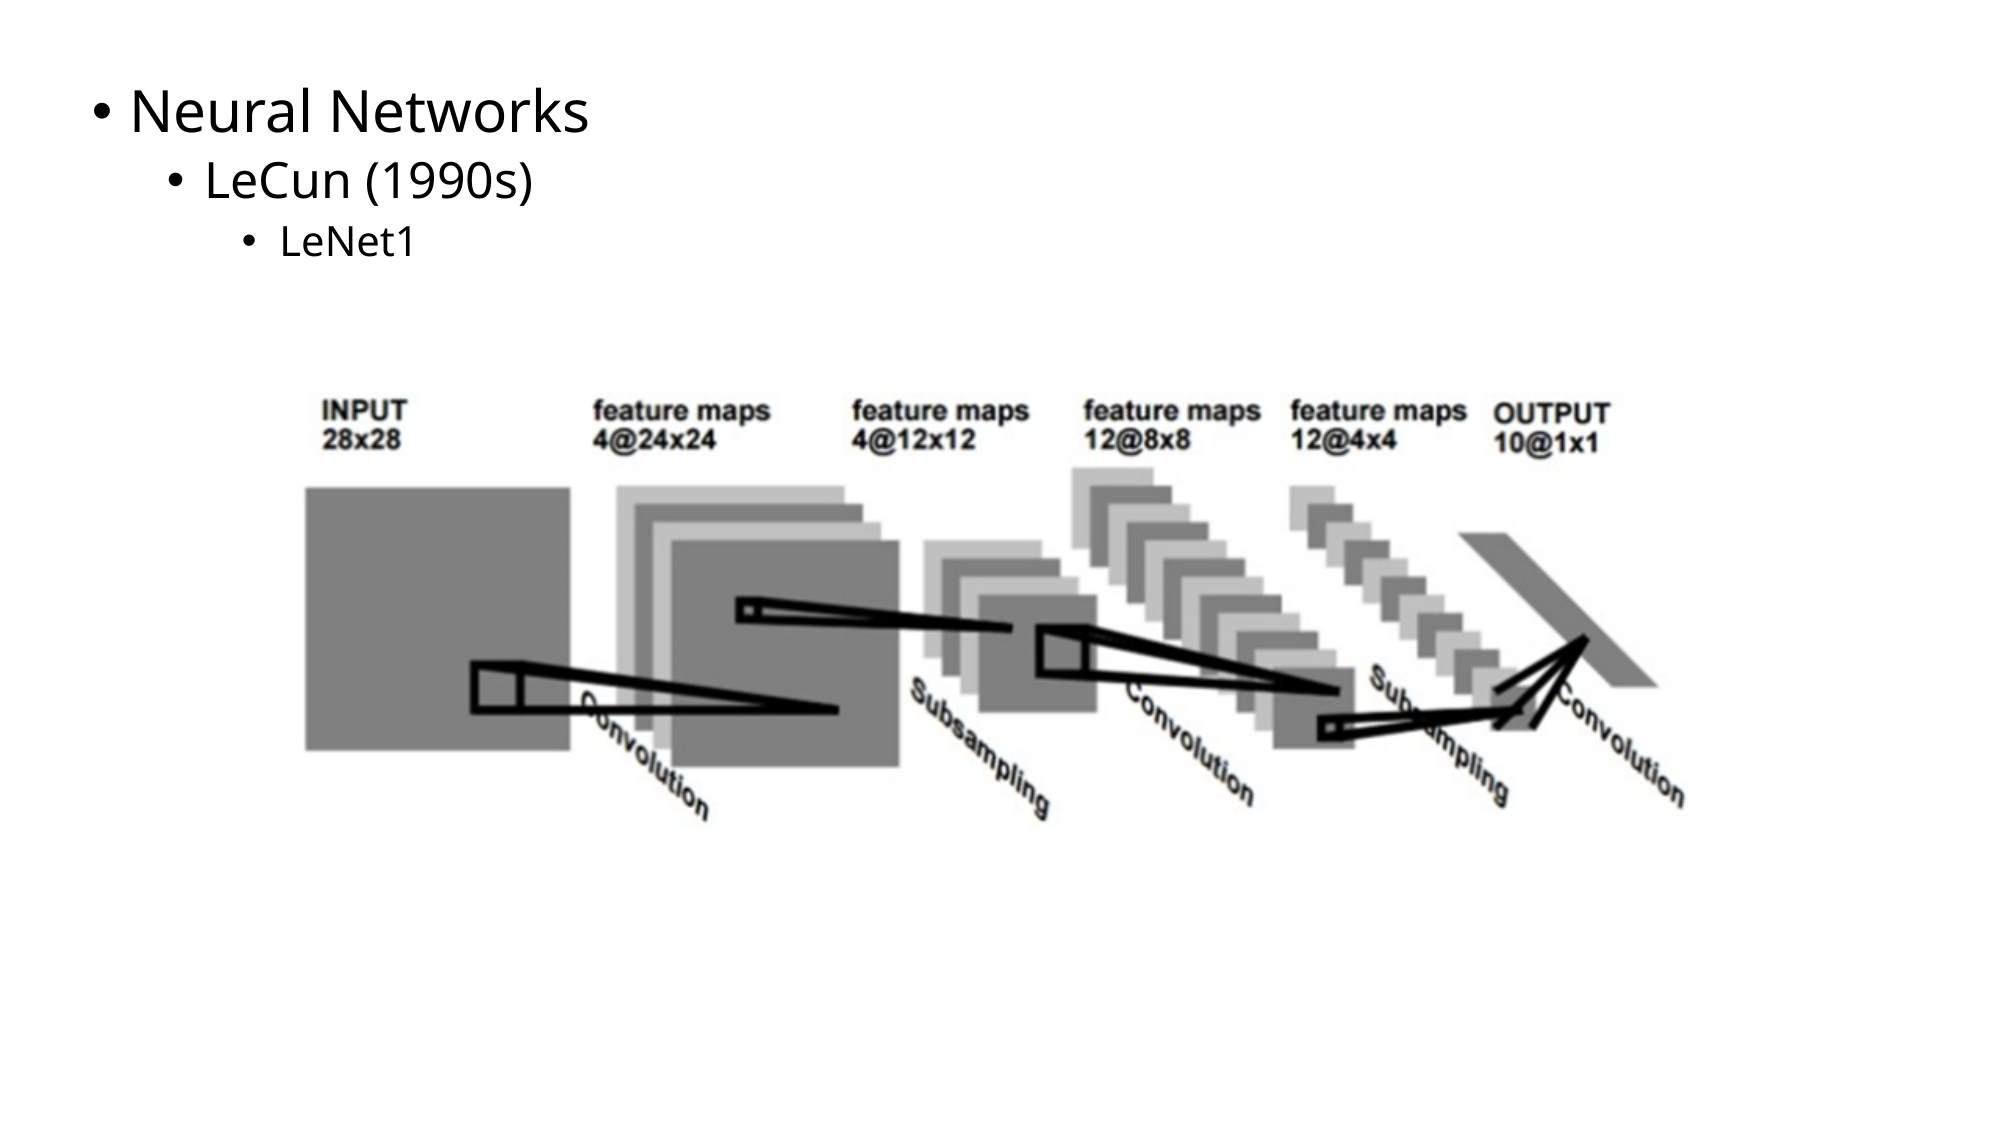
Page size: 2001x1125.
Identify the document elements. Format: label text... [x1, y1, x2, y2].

picture [272, 352, 1695, 844]
list Neural Networks LeCun (1990s) LeNet1 [76, 75, 1924, 989]
